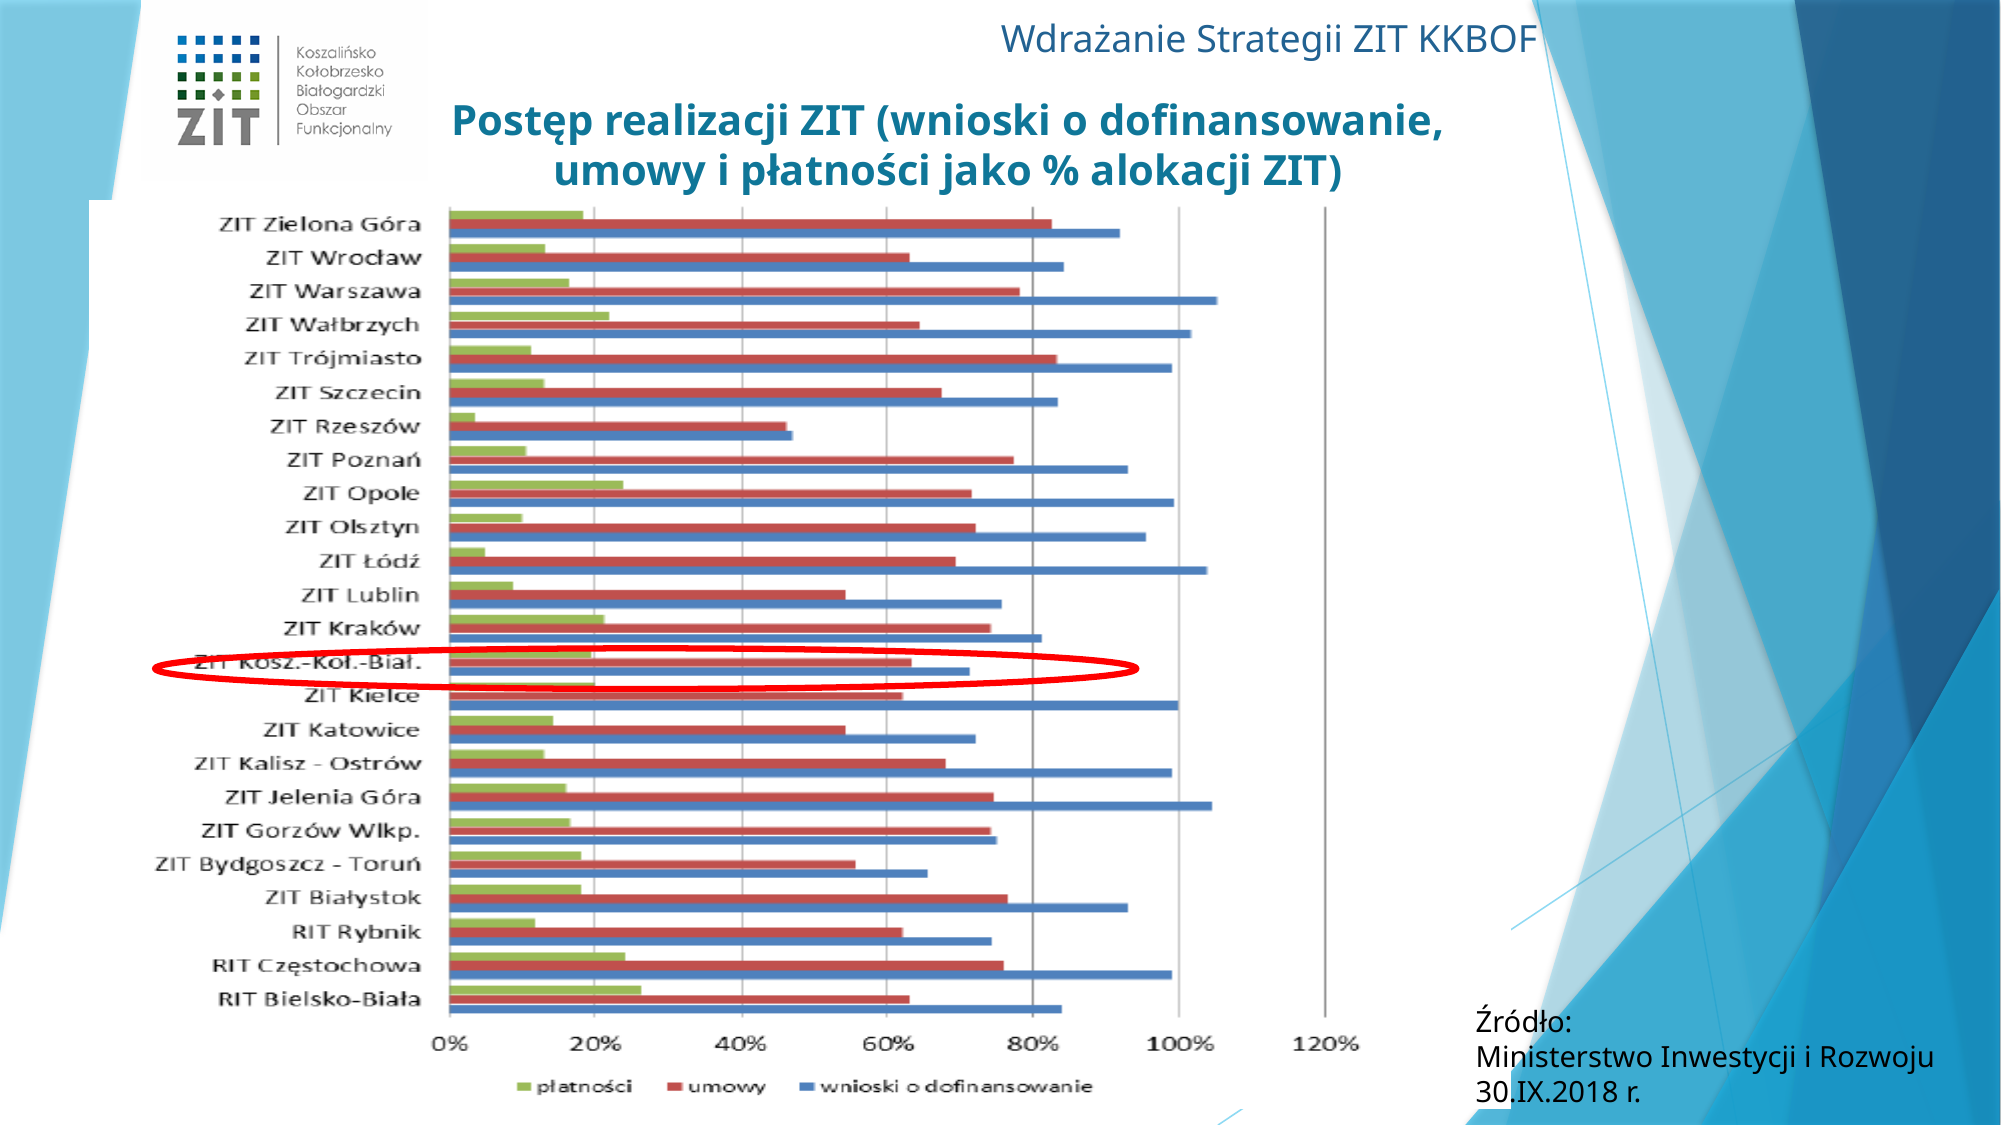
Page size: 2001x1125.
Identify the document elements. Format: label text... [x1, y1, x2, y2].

text_box Źródło: Ministerstwo Inwestycji i Rozwoju 30.IX.2018 r. [1513, 996, 2000, 1116]
picture [141, 0, 428, 181]
picture [89, 200, 1511, 1110]
title Postęp realizacji ZIT (wnioski o dofinansowanie, umowy i płatności jako % alokacji ZIT) [412, 71, 1485, 199]
